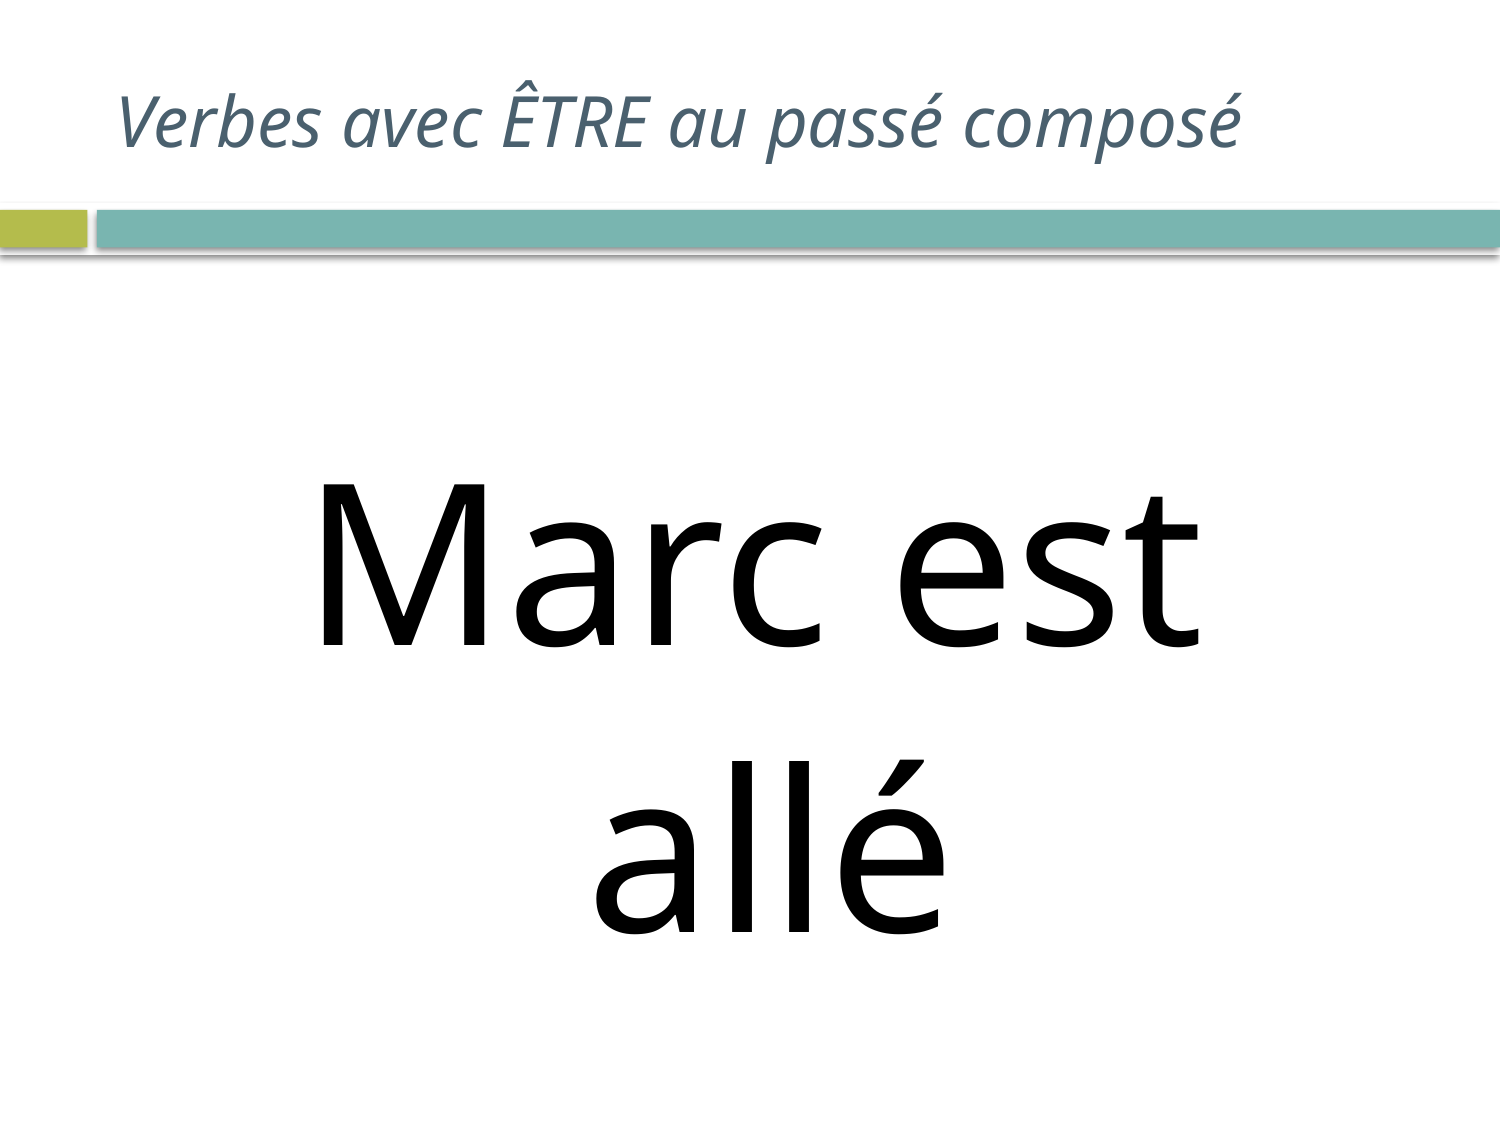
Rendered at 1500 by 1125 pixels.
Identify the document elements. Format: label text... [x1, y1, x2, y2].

text_box allé [67, 699, 1475, 988]
title Verbes avec ÊTRE au passé composé [100, 37, 1438, 200]
list Marc est [50, 412, 1458, 863]
